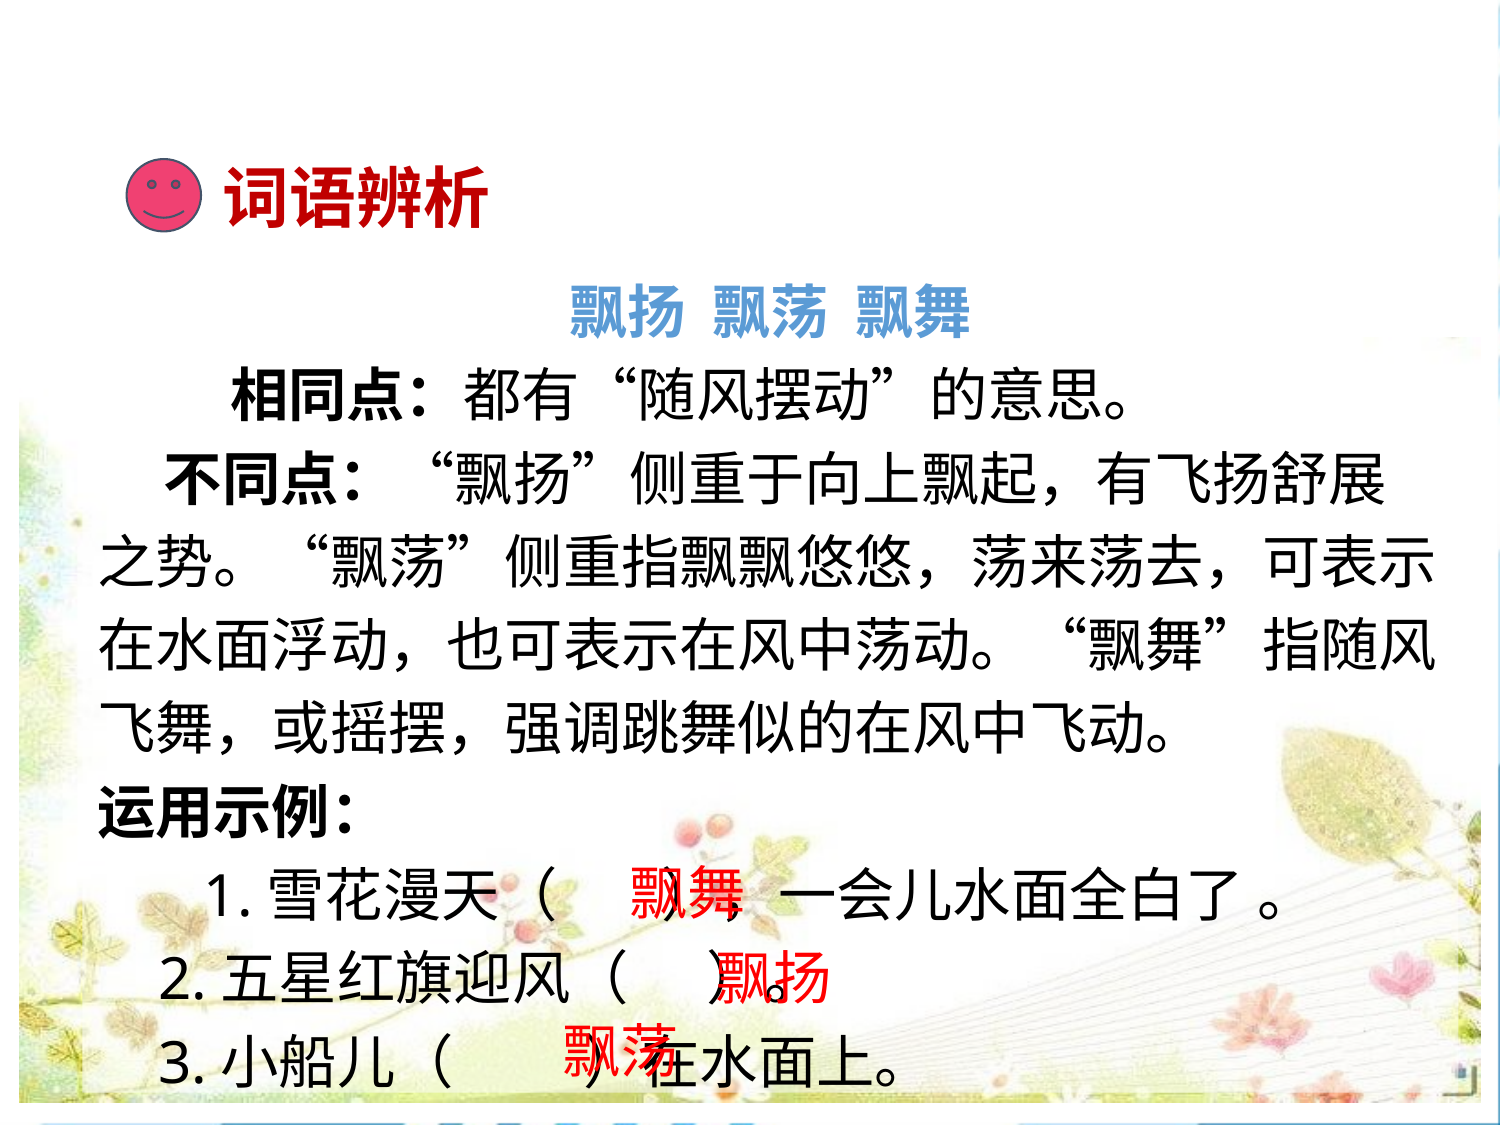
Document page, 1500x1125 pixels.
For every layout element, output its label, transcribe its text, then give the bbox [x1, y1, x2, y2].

list 飘扬 飘荡 飘舞 相同点：都有“随风摆动”的意思。 不同点：“飘扬”侧重于向上飘起，有飞扬舒展之势。“飘荡”侧重指飘飘悠悠，荡来荡去，可表示在水面浮动，也可表示在风中荡动。“飘舞”指随风飞舞，或摇摆，强调跳舞似的在风中飞动。 运用示例： 1.雪花漫天（ ），一会儿水面全白了 。 2.五星红旗迎风（ ）。 3.小船儿（ ）在水面上。 [82, 254, 1459, 337]
title 词语辨析 [132, 157, 1427, 250]
text_box [126, 159, 202, 232]
picture [0, 0, 1500, 1125]
